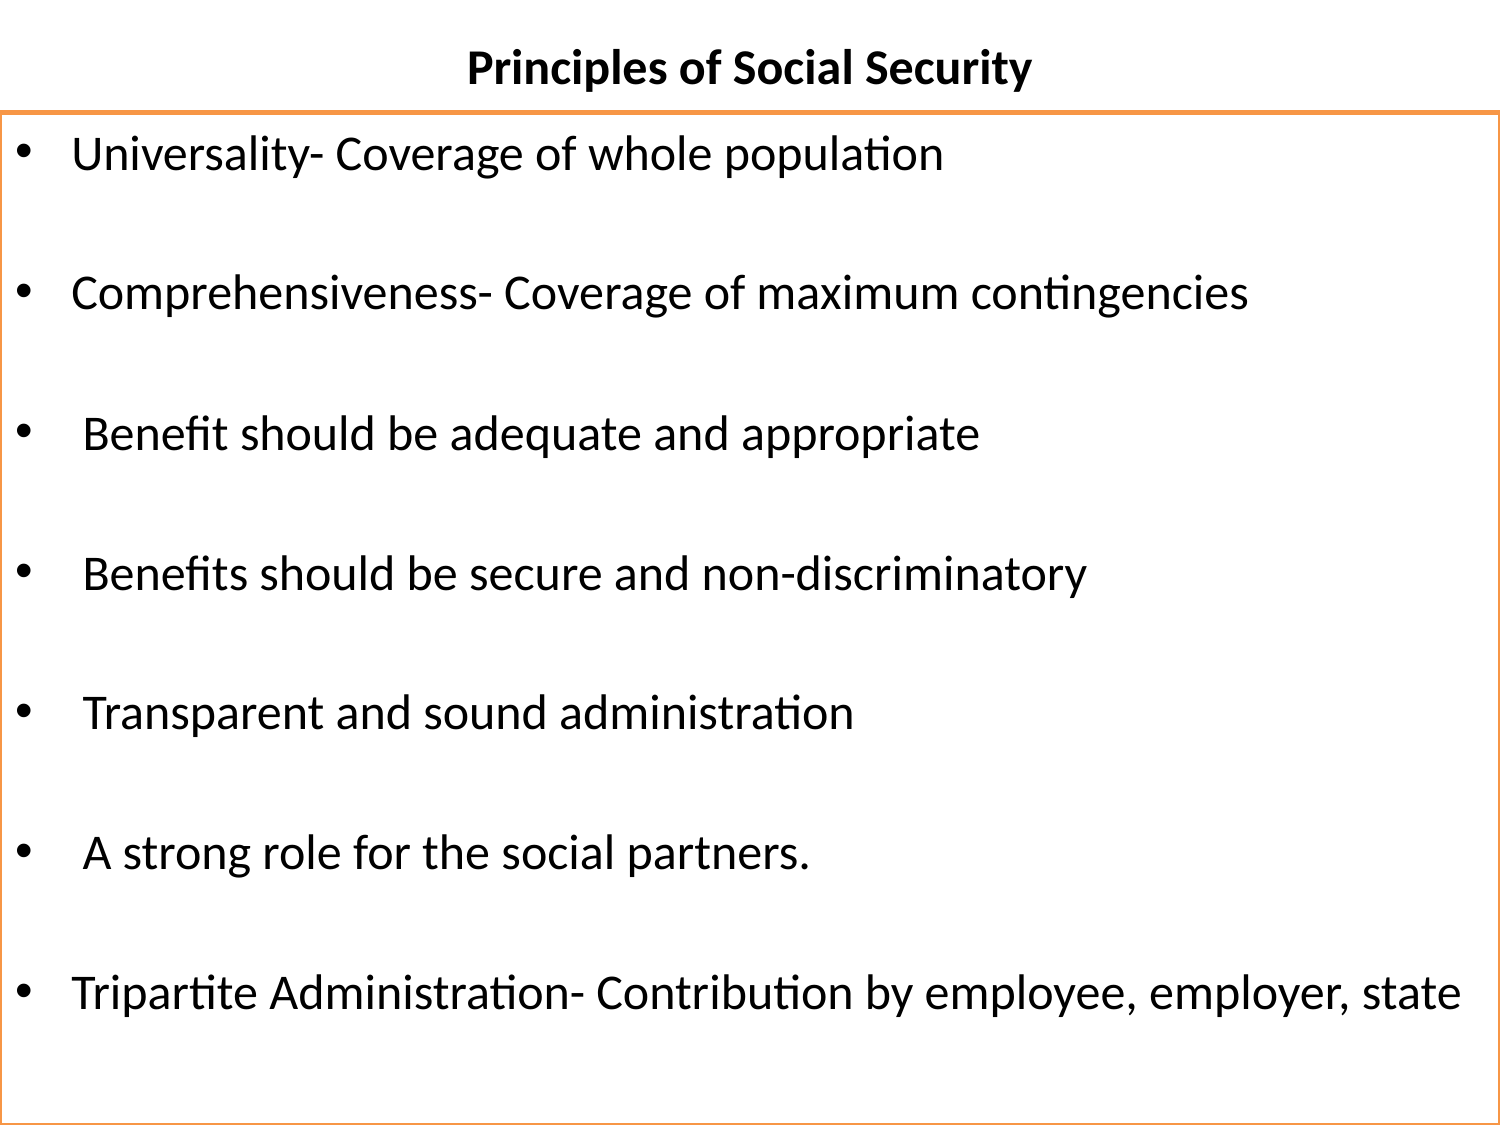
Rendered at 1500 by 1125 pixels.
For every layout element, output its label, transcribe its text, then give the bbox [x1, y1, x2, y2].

list Universality- Coverage of whole population Comprehensiveness- Coverage of maximum contingencies Benefit should be adequate and appropriate Benefits should be secure and non-discriminatory Transparent and sound administration A strong role for the social partners. Tripartite Administration- Contribution by employee, employer, state [0, 110, 1500, 1125]
title Principles of Social Security [0, 0, 1500, 110]
